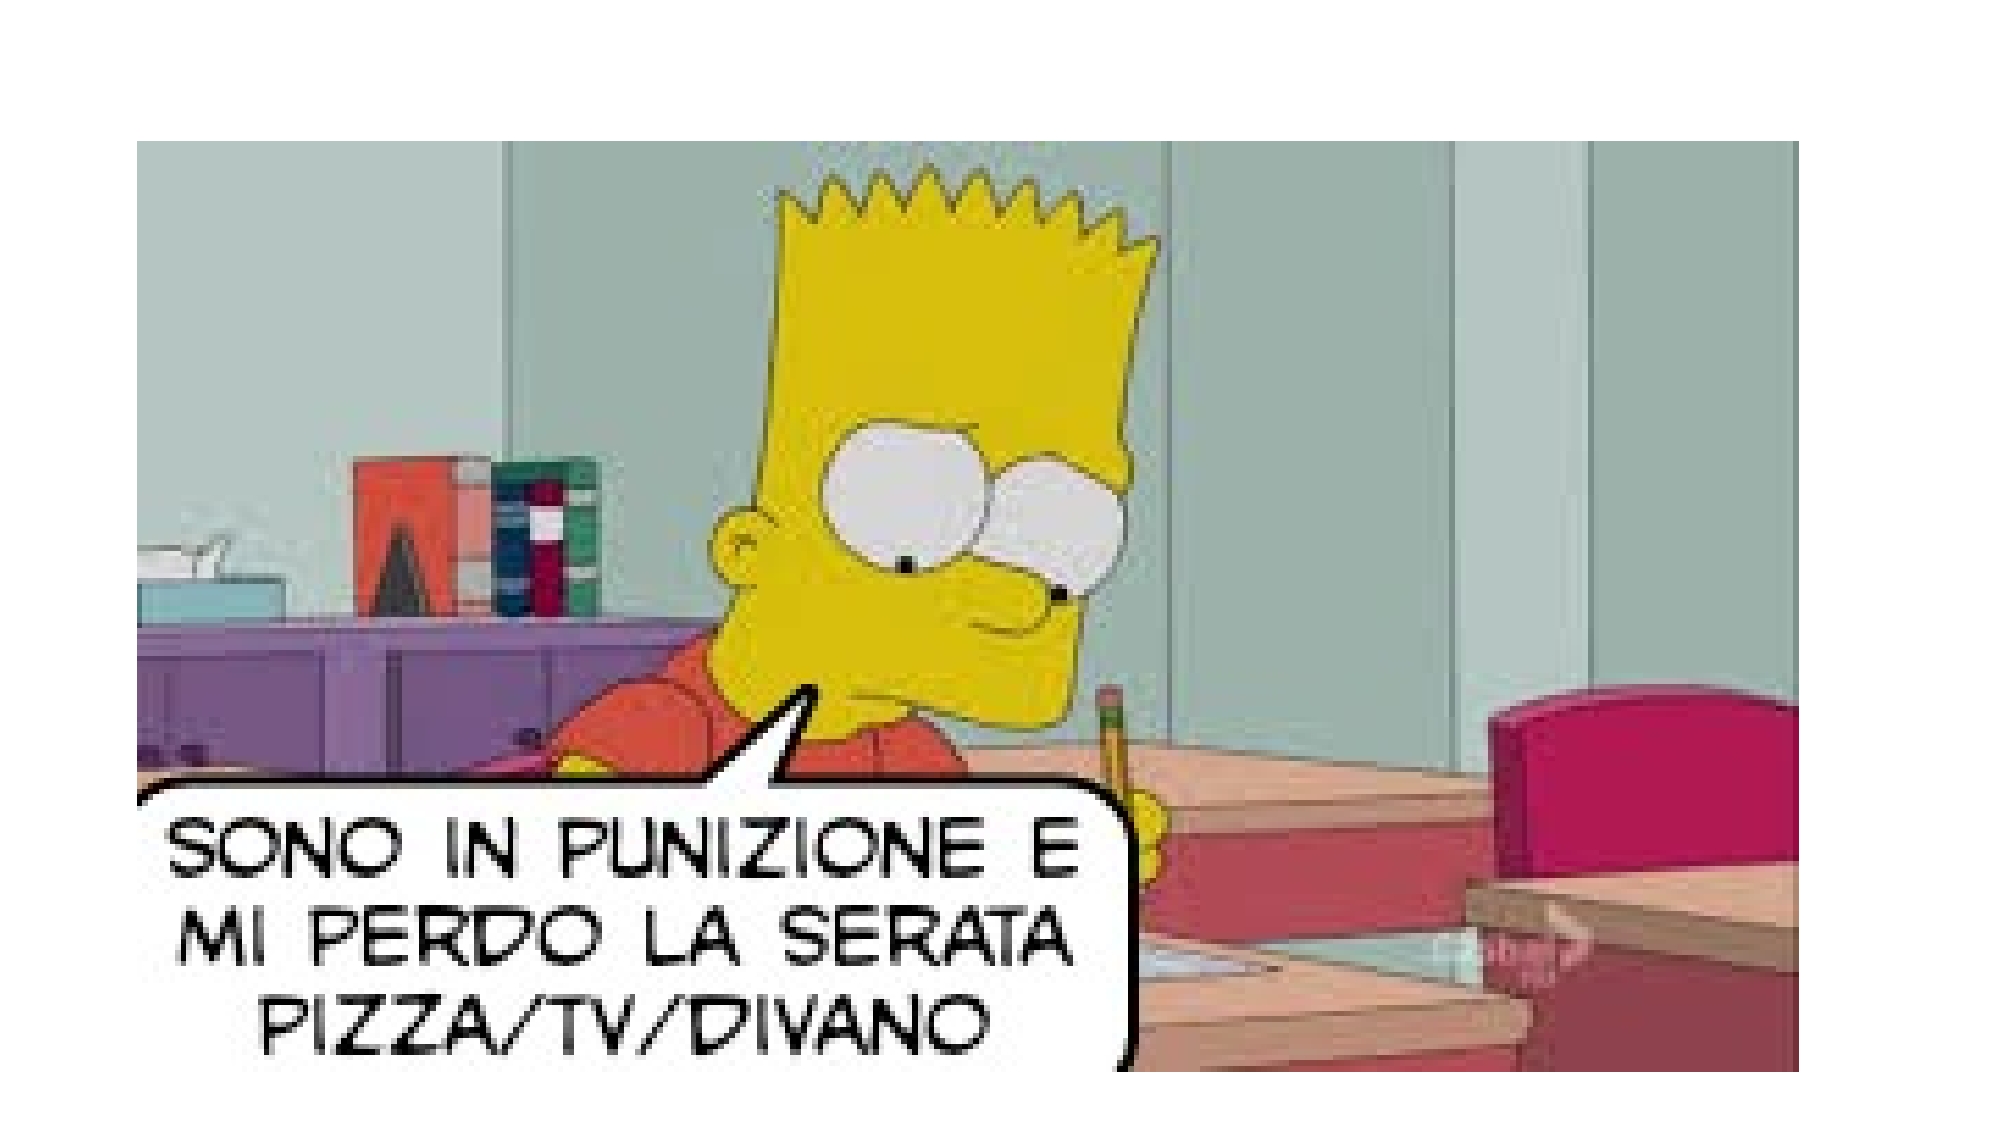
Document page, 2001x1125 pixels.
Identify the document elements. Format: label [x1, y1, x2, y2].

list [137, 141, 1799, 1072]
